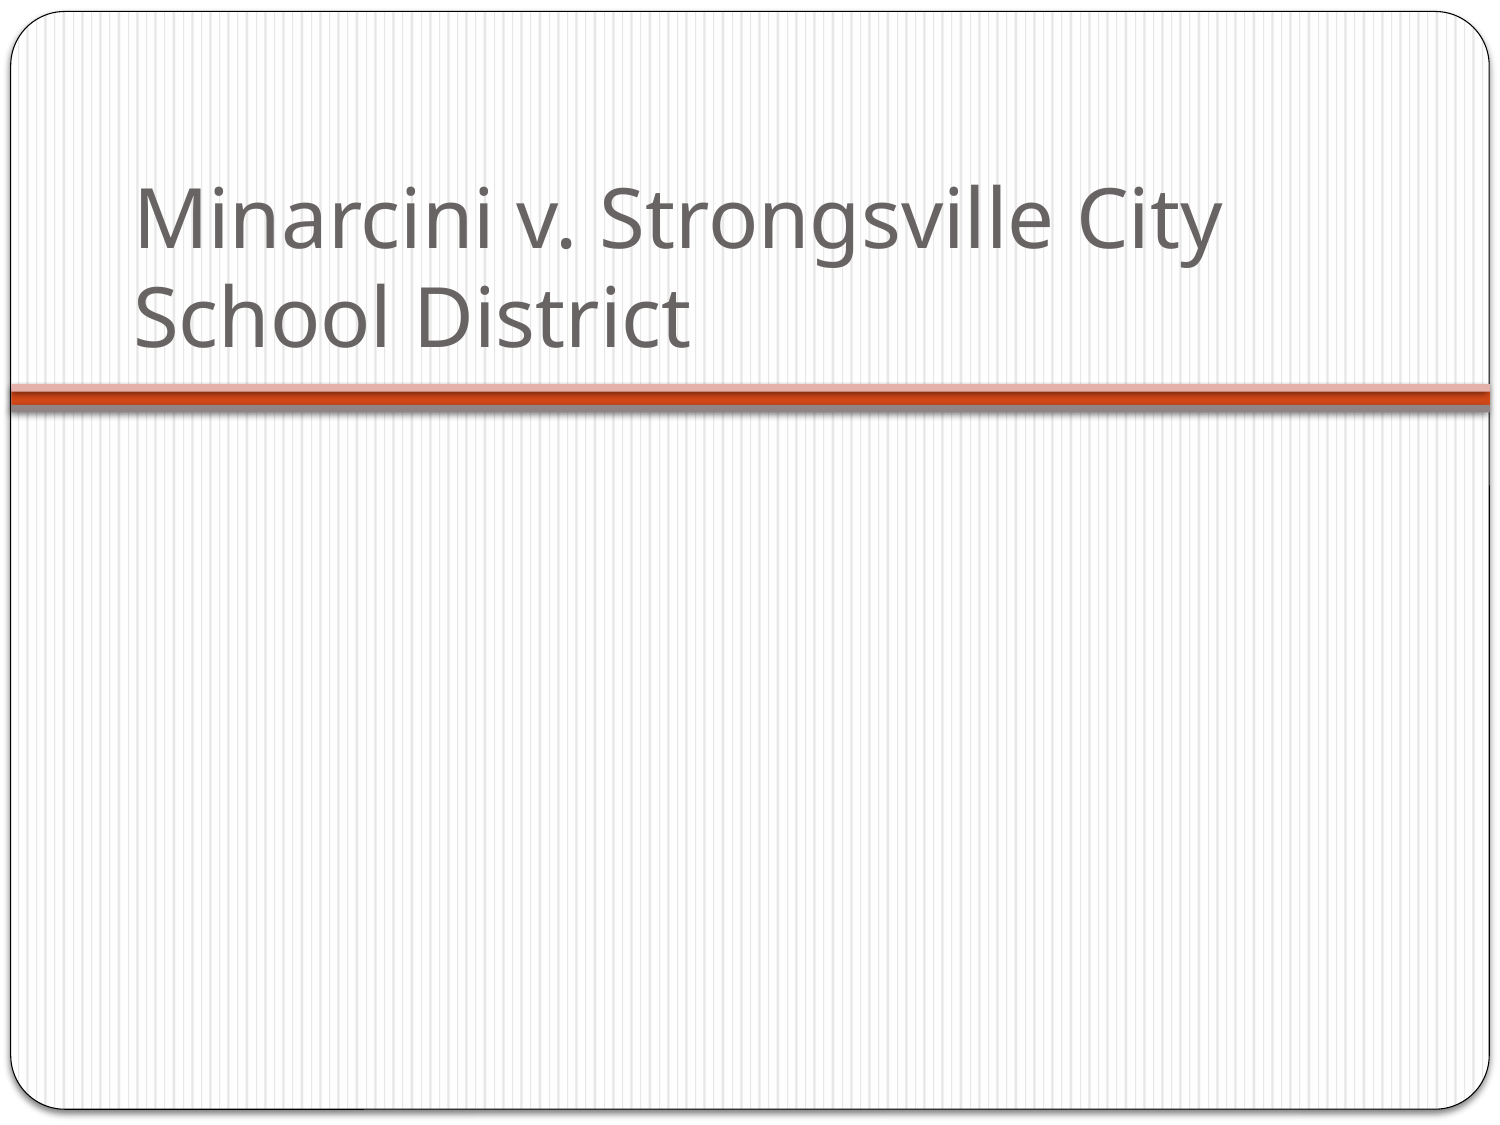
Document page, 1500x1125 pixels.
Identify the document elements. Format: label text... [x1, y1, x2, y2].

title Minarcini v. Strongsville City School District [118, 156, 1394, 380]
